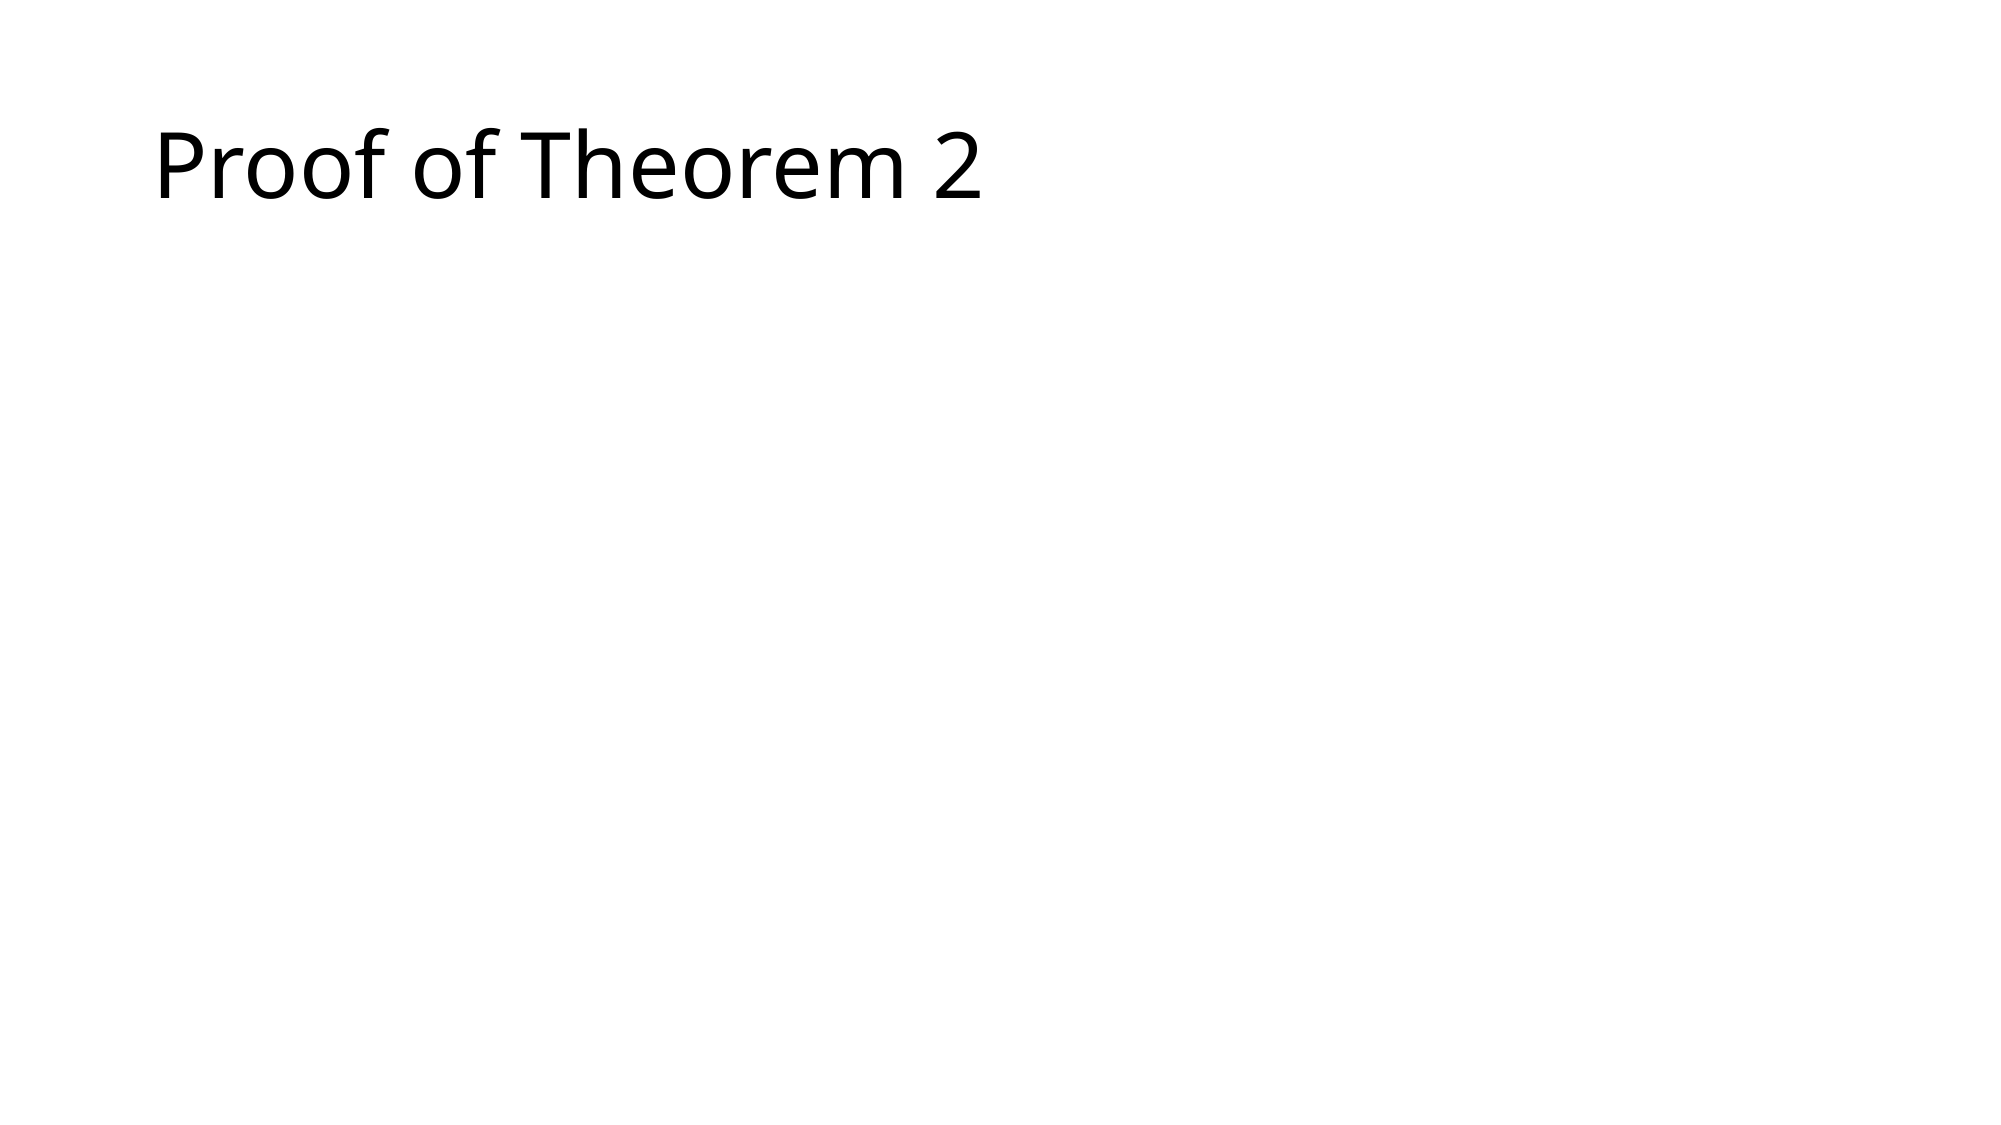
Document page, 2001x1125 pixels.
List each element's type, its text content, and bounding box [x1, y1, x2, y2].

title Proof of Theorem 2 [137, 59, 1863, 278]
